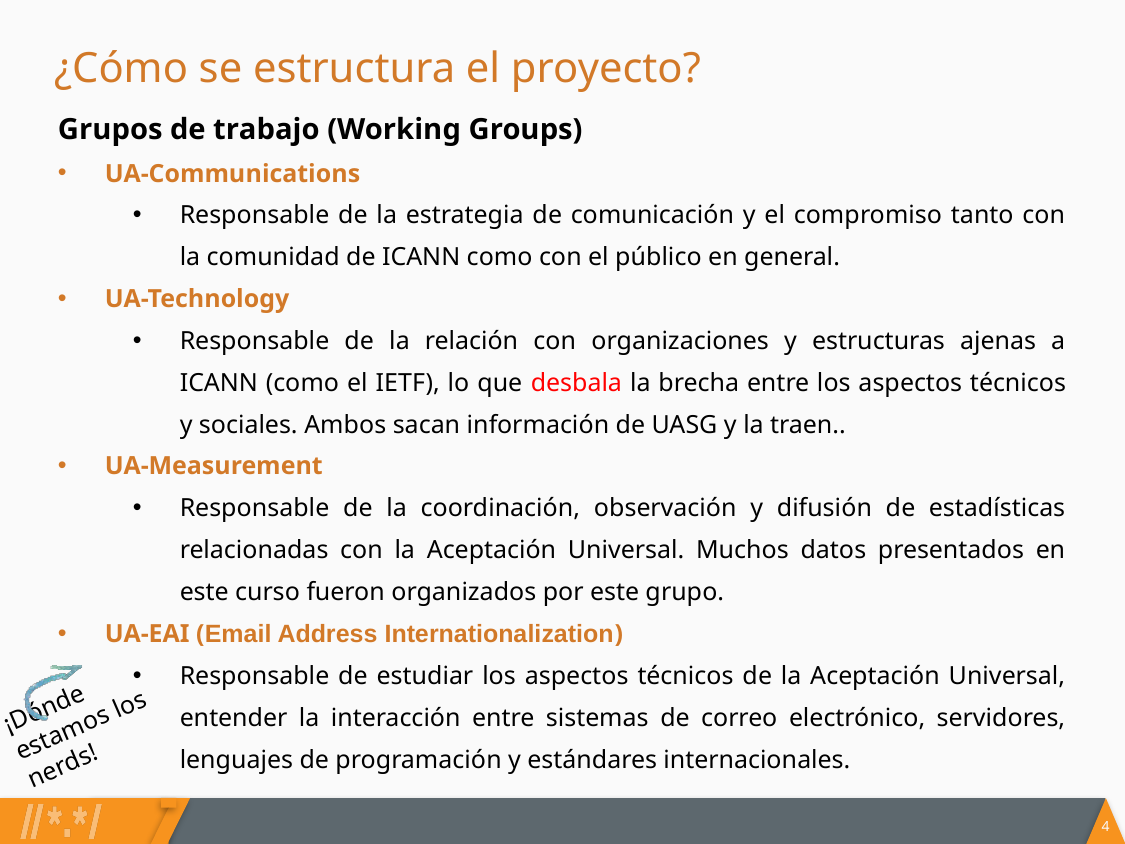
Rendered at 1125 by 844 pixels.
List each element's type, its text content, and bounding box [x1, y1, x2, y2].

text_box Grupos de trabajo (Working Groups) UA-Communications Responsable de la estrategia de comunicación y el compromiso tanto con la comunidad de ICANN como con el público en general. UA-Technology Responsable de la relación con organizaciones y estructuras ajenas a ICANN (como el IETF), lo que desbala la brecha entre los aspectos técnicos y sociales. Ambos sacan información de UASG y la traen.. UA-Measurement Responsable de la coordinación, observación y difusión de estadísticas relacionadas con la Aceptación Universal. Muchos datos presentados en este curso fueron organizados por este grupo. UA-EAI (Email Address Internationalization) Responsable de estudiar los aspectos técnicos de la Aceptación Universal, entender la interacción entre sistemas de correo electrónico, servidores, lenguajes de programación y estándares internacionales. [43, 88, 1082, 781]
picture [19, 667, 72, 727]
title ¿Cómo se estructura el proyecto? [39, 33, 1080, 140]
picture [45, 660, 88, 685]
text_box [22, 662, 85, 724]
text_box ¡Dónde estamos los nerds! [0, 637, 203, 833]
